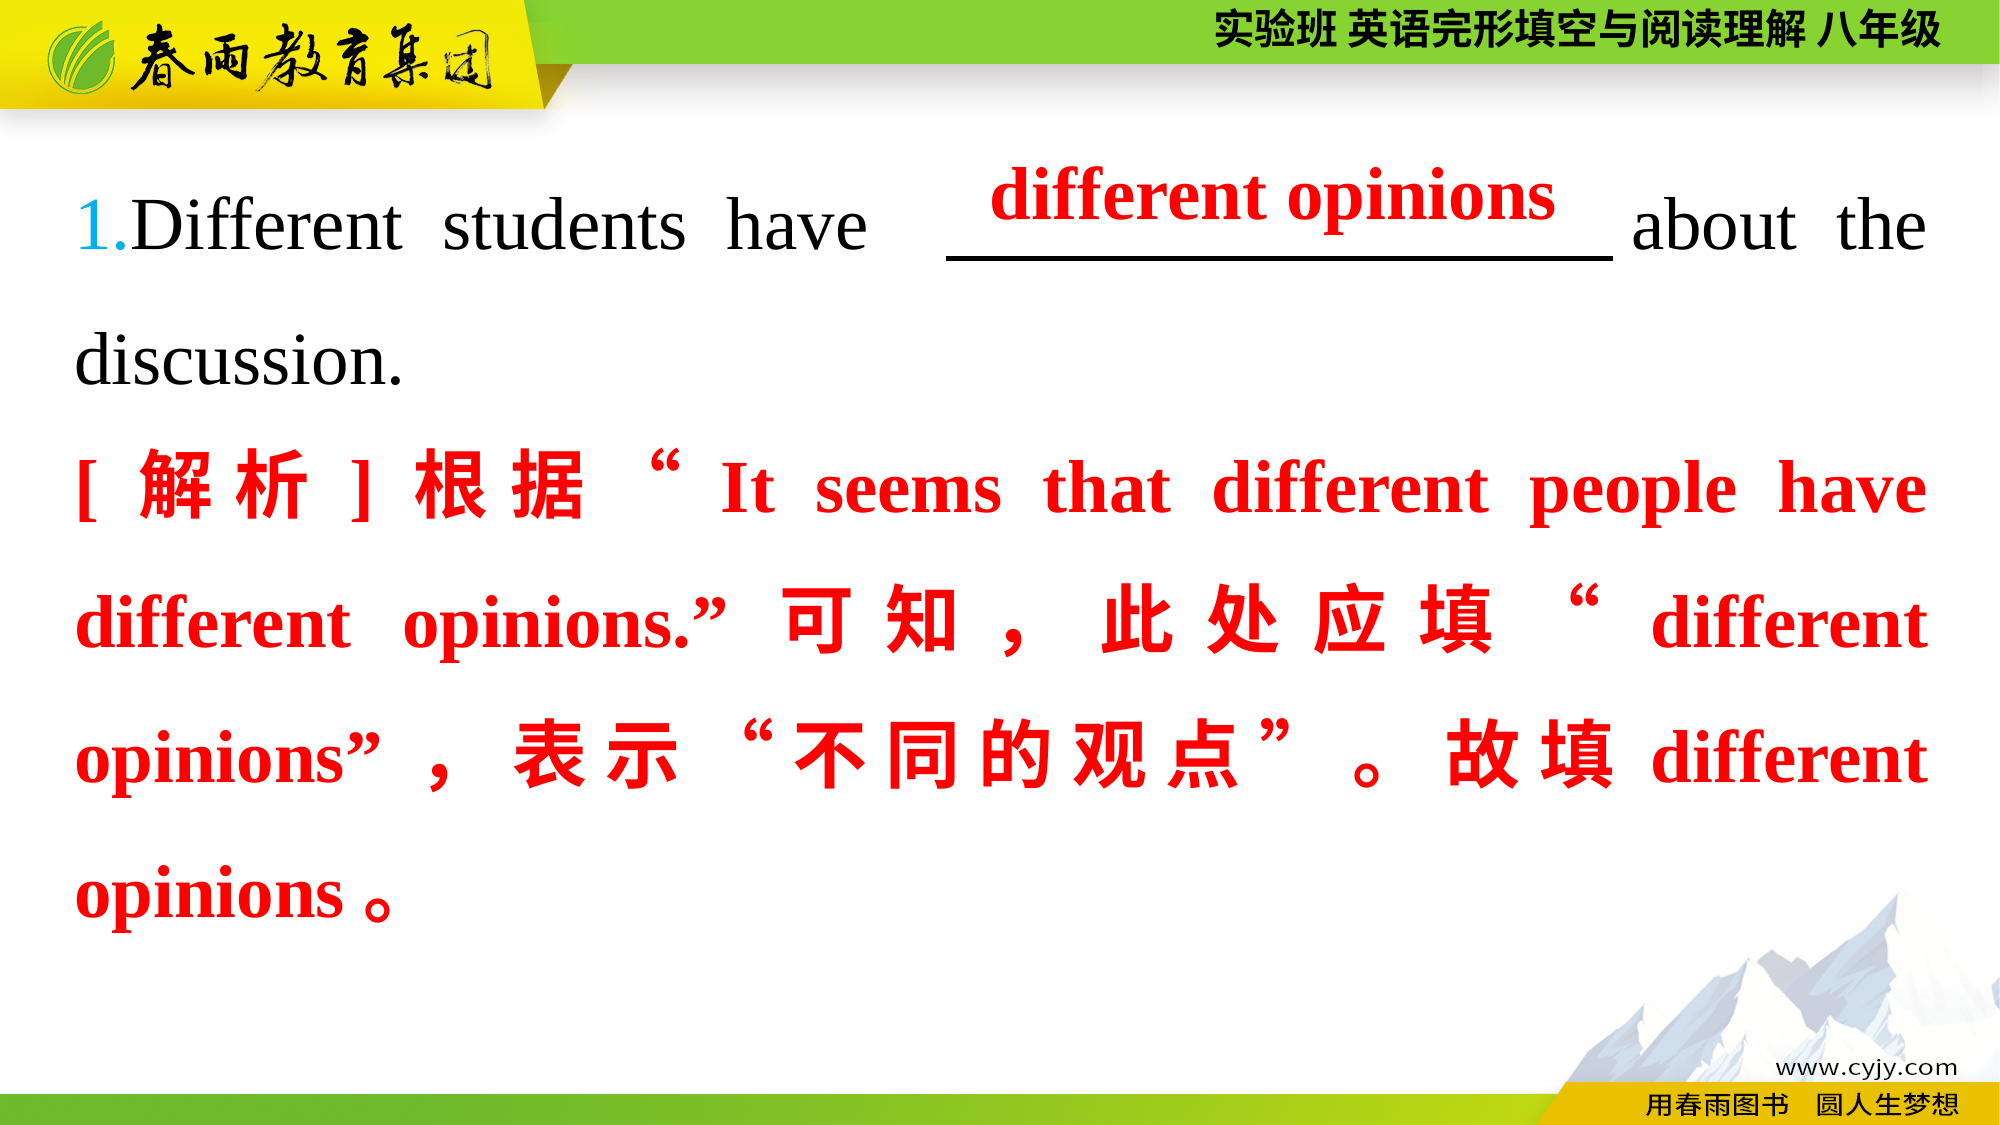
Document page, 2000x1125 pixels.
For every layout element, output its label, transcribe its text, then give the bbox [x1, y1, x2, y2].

list 1.Different students have about the discussion. [59, 122, 1944, 385]
text_box different opinions [975, 137, 1573, 242]
text_box [解析]根据“It seems that different people have different opinions.”可知，此处应填“different opinions”，表示“不同的观点”。故填different opinions。 [59, 385, 1944, 941]
picture [0, 0, 2000, 1125]
